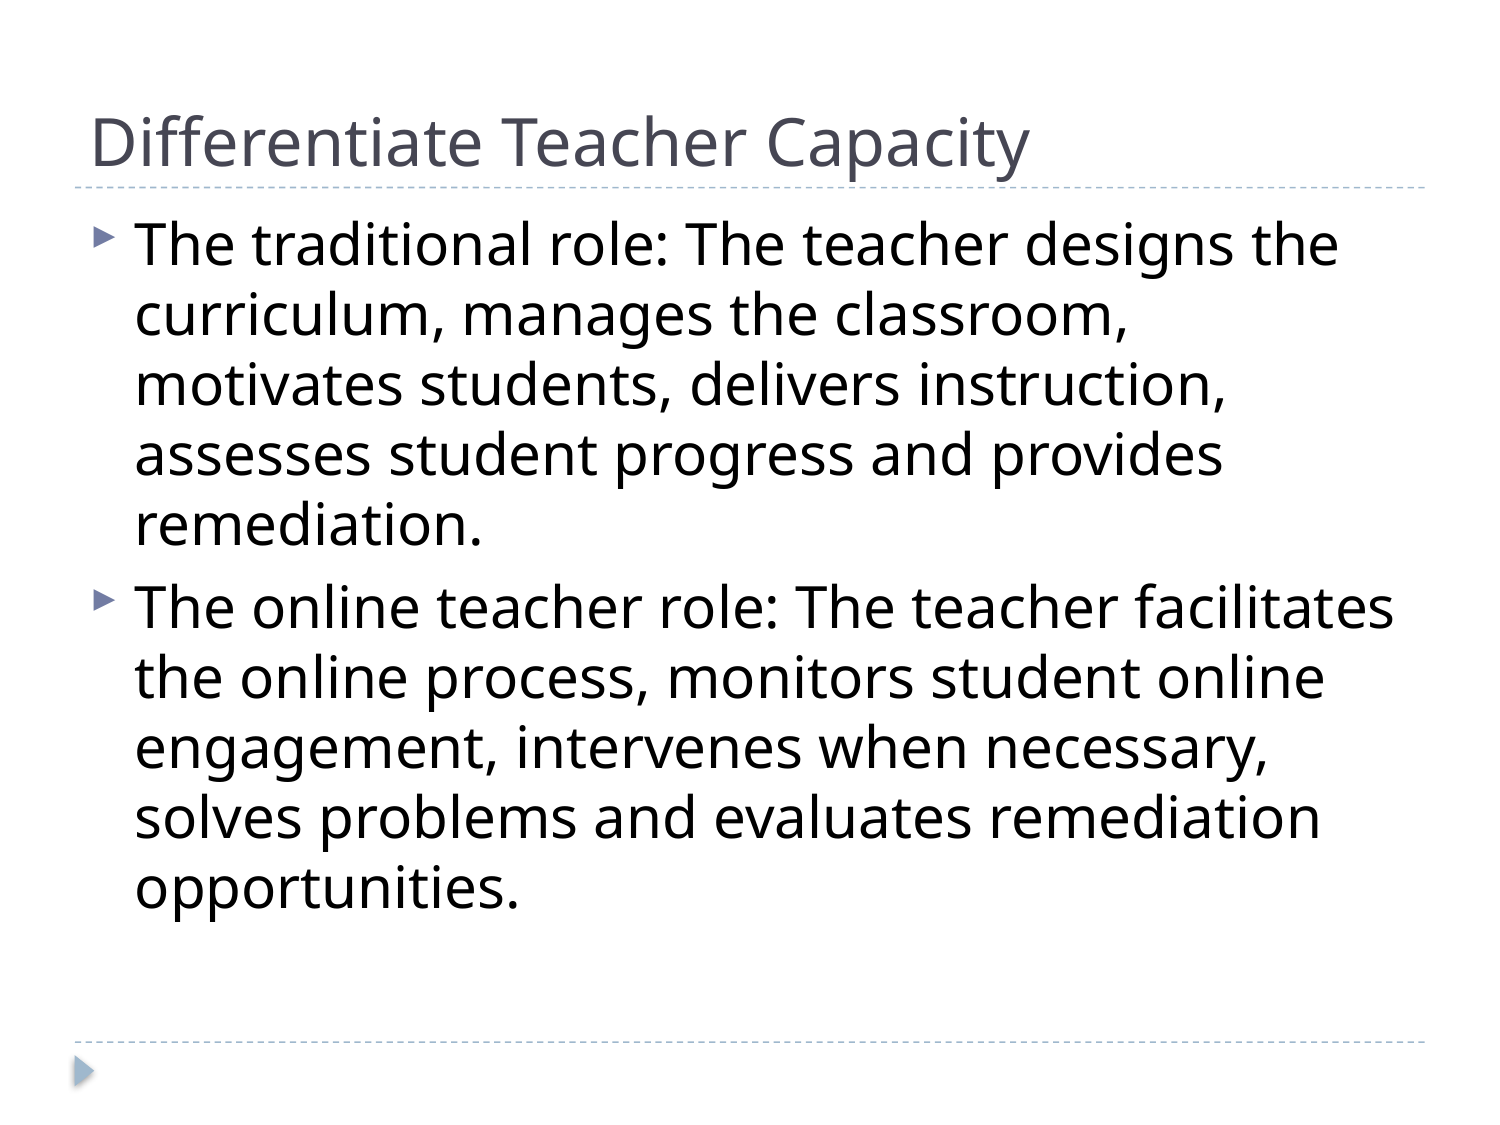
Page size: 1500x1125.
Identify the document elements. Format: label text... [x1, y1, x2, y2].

title Differentiate Teacher Capacity [75, 24, 1425, 188]
list The traditional role: The teacher designs the curriculum, manages the classroom, motivates students, delivers instruction, assesses student progress and provides remediation. The online teacher role: The teacher facilitates the online process, monitors student online engagement, intervenes when necessary, solves problems and evaluates remediation opportunities. [75, 200, 1425, 1006]
